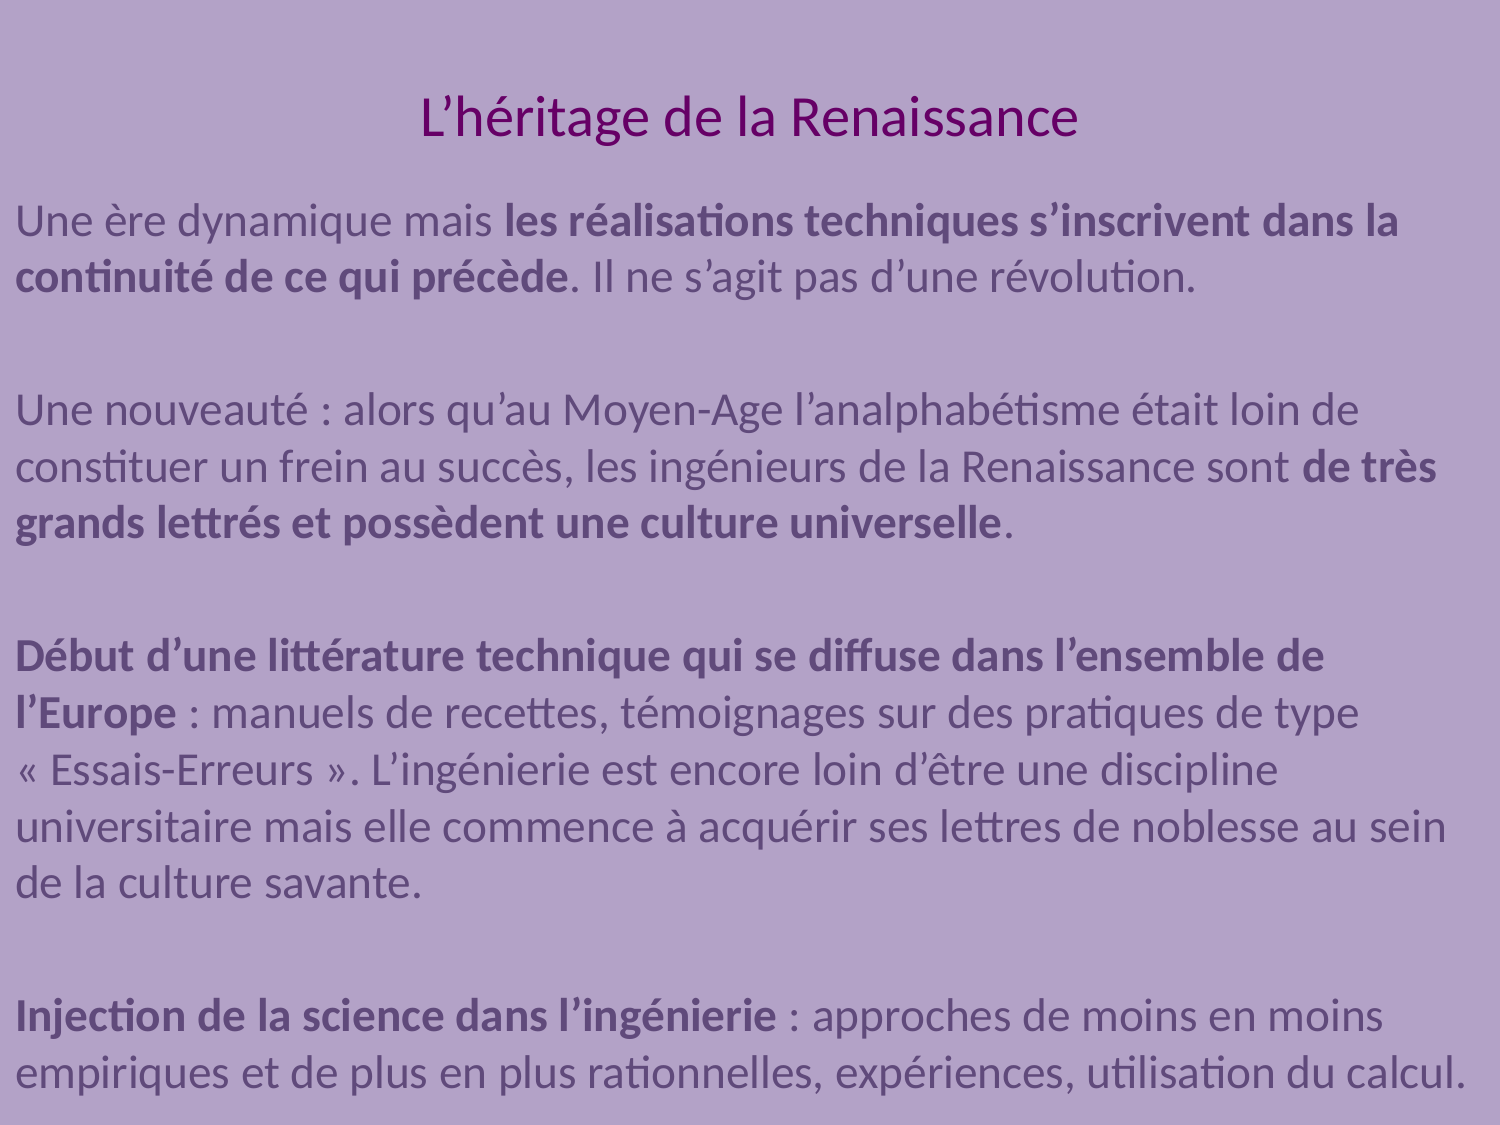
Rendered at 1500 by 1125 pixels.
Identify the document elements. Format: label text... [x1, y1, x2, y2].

title L’héritage de la Renaissance [75, 45, 1425, 181]
list Une ère dynamique mais les réalisations techniques s’inscrivent dans la continuité de ce qui précède. Il ne s’agit pas d’une révolution. Une nouveauté : alors qu’au Moyen-Age l’analphabétisme était loin de constituer un frein au succès, les ingénieurs de la Renaissance sont de très grands lettrés et possèdent une culture universelle. Début d’une littérature technique qui se diffuse dans l’ensemble de l’Europe : manuels de recettes, témoignages sur des pratiques de type « Essais-Erreurs ». L’ingénierie est encore loin d’être une discipline universitaire mais elle commence à acquérir ses lettres de noblesse au sein de la culture savante. Injection de la science dans l’ingénierie : approches de moins en moins empiriques et de plus en plus rationnelles, expériences, utilisation du calcul. [0, 181, 1500, 1125]
